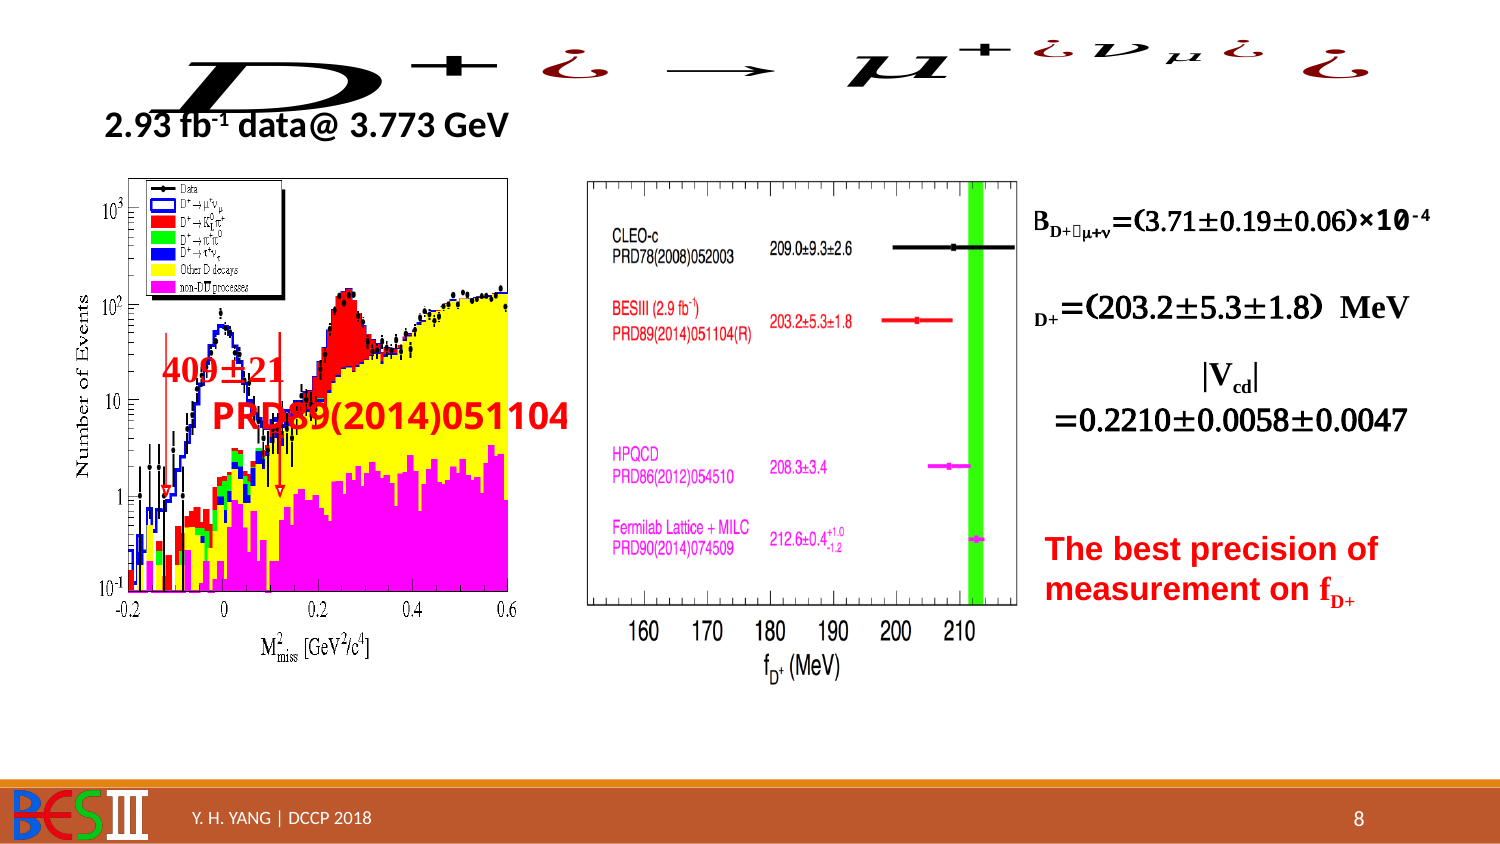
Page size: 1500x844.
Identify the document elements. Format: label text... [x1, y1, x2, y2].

text_box PRD89(2014)051104(RC) [525, 396, 564, 444]
text_box The best precision of measurement on fD+ [1045, 519, 1432, 620]
picture [14, 790, 148, 840]
footer Y. H. Yang | DCCP 2018 [176, 794, 1192, 840]
slide_number 7 [1218, 794, 1380, 840]
picture [73, 176, 517, 664]
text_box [567, 167, 1036, 692]
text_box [1045, 193, 1450, 405]
text_box 2.93 fb-1 data@ 3.773 GeV [89, 105, 525, 152]
